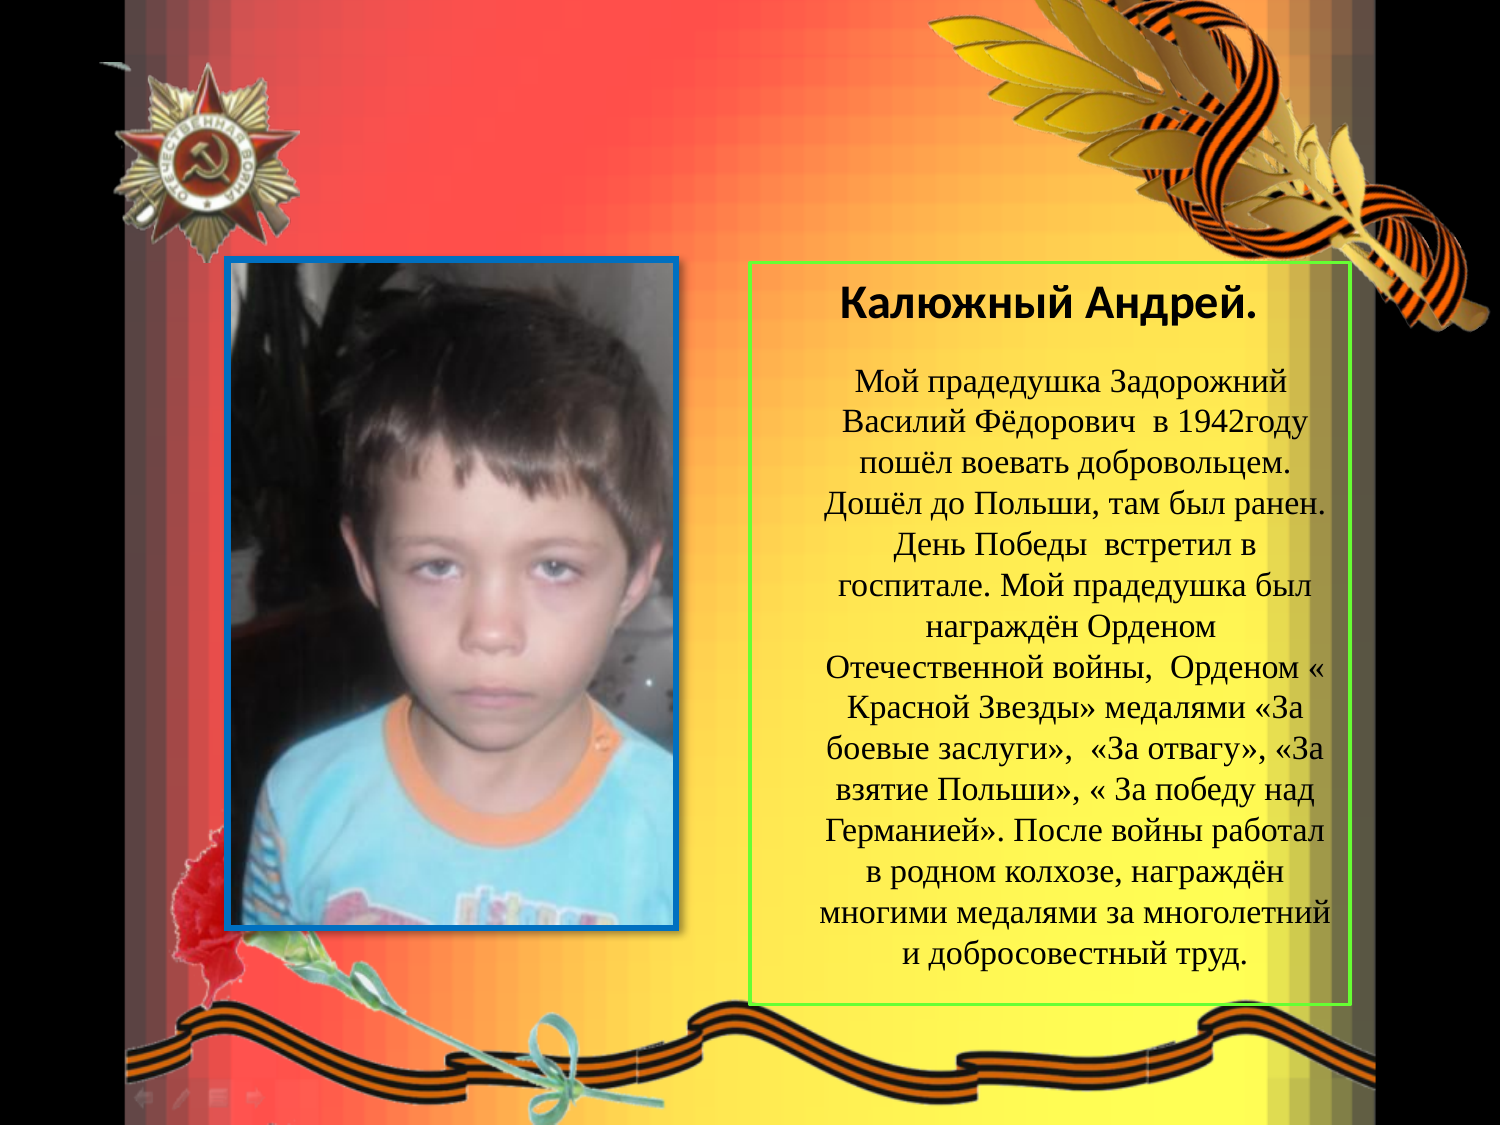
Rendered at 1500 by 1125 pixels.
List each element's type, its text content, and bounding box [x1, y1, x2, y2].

list Калюжный Андрей. Мой прадедушка Задорожний Василий Фёдорович в 1942году пошёл воевать добровольцем. Дошёл до Польши, там был ранен. День Победы встретил в госпитале. Мой прадедушка был награждён Орденом Отечественной войны, Орденом « Красной Звезды» медалями «За боевые заслуги», «За отвагу», «За взятие Польши», « За победу над Германией». После войны работал в родном колхозе, награждён многими медалями за многолетний и добросовестный труд. [750, 262, 1350, 1005]
picture [0, 0, 1500, 1125]
